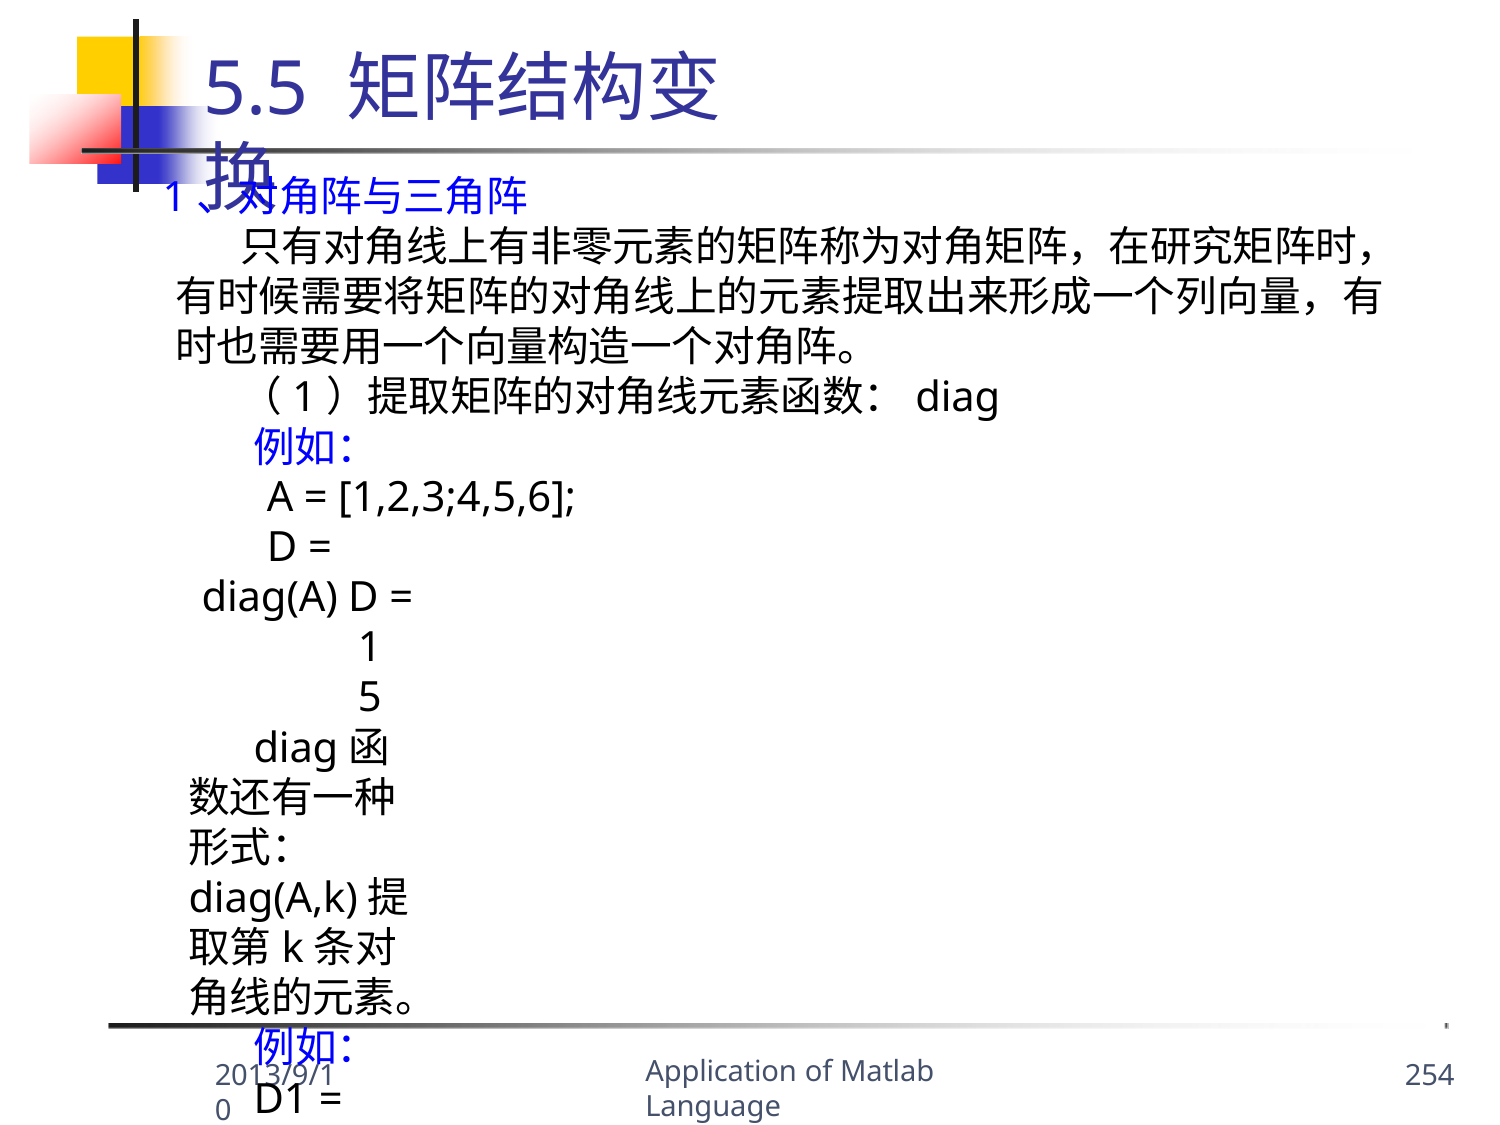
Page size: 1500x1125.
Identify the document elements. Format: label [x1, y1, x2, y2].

text_box [160, 39, 1409, 1125]
picture [108, 1023, 160, 1029]
slide_number [1409, 1056, 1457, 1125]
picture [1409, 1023, 1458, 1029]
picture [784, 148, 1431, 154]
picture [29, 36, 201, 184]
